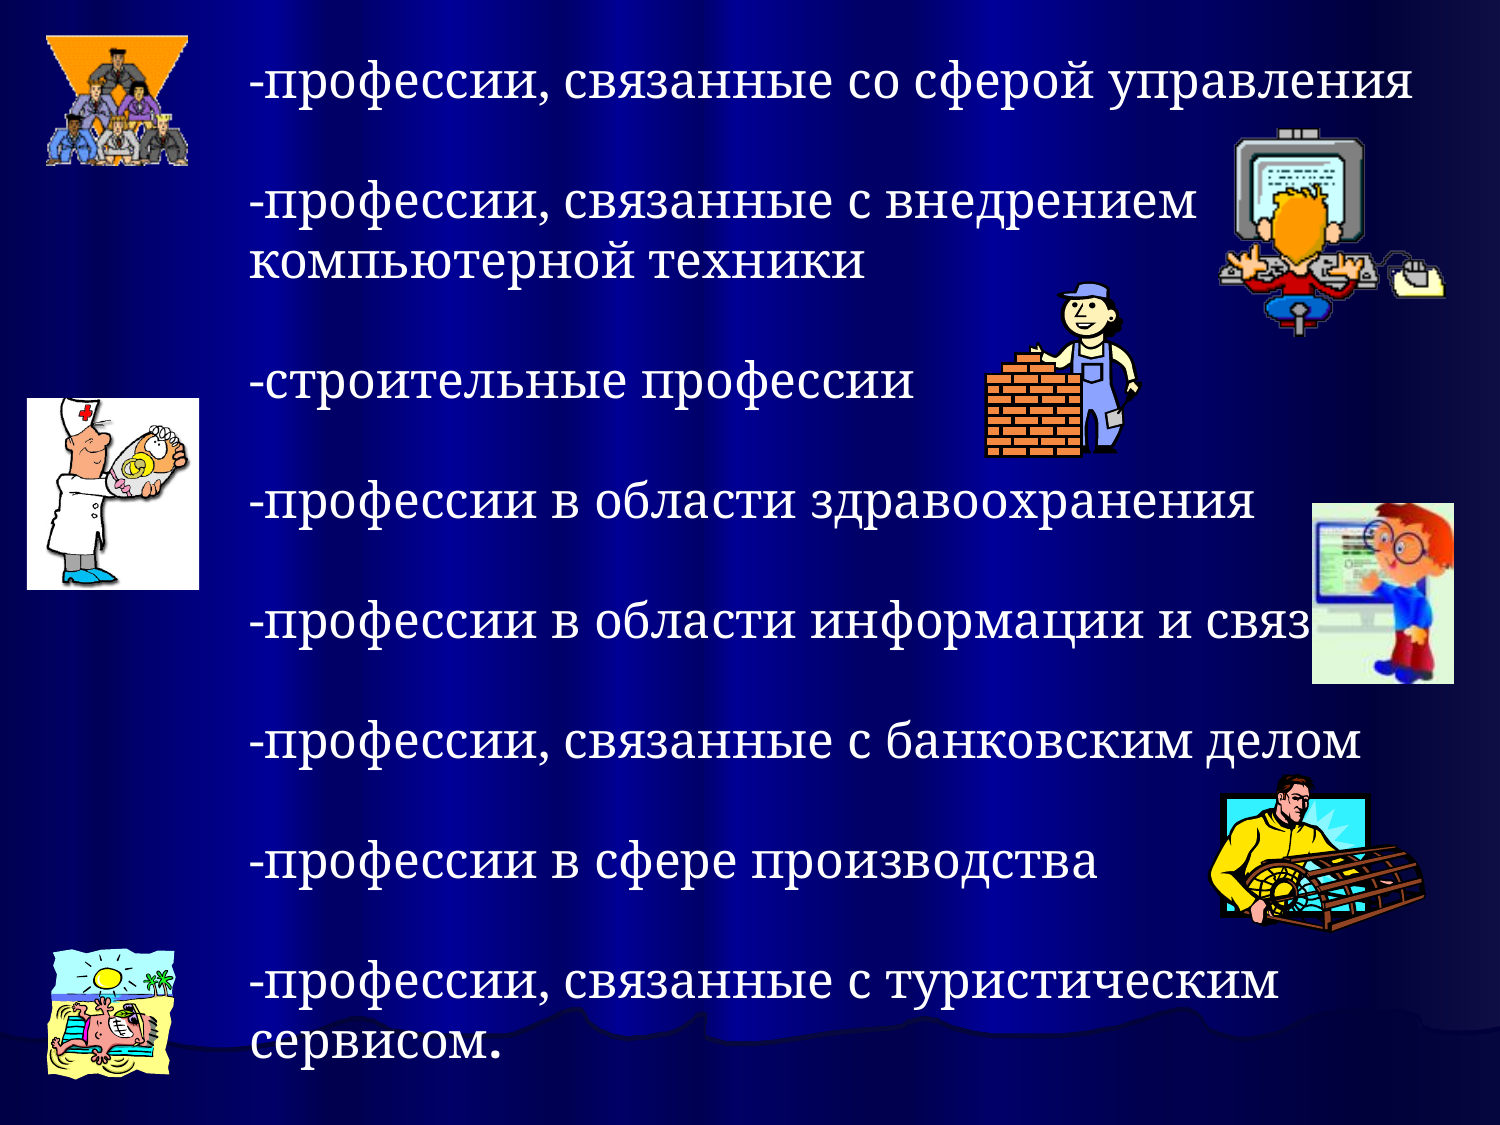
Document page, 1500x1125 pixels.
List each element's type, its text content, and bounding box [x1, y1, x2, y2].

picture [26, 398, 200, 590]
text_box -профессии, связанные со сферой управления -профессии, связанные с внедрением компьютерной техники -строительные профессии -профессии в области здравоохранения -профессии в области информации и связи -профессии, связанные с банковским делом -профессии в сфере производства -профессии, связанные с туристическим сервисом. [234, 40, 1442, 1125]
picture [46, 948, 177, 1080]
picture [1218, 128, 1446, 337]
picture [984, 280, 1143, 459]
picture [1312, 503, 1454, 684]
picture [46, 23, 188, 167]
picture [1206, 773, 1429, 934]
